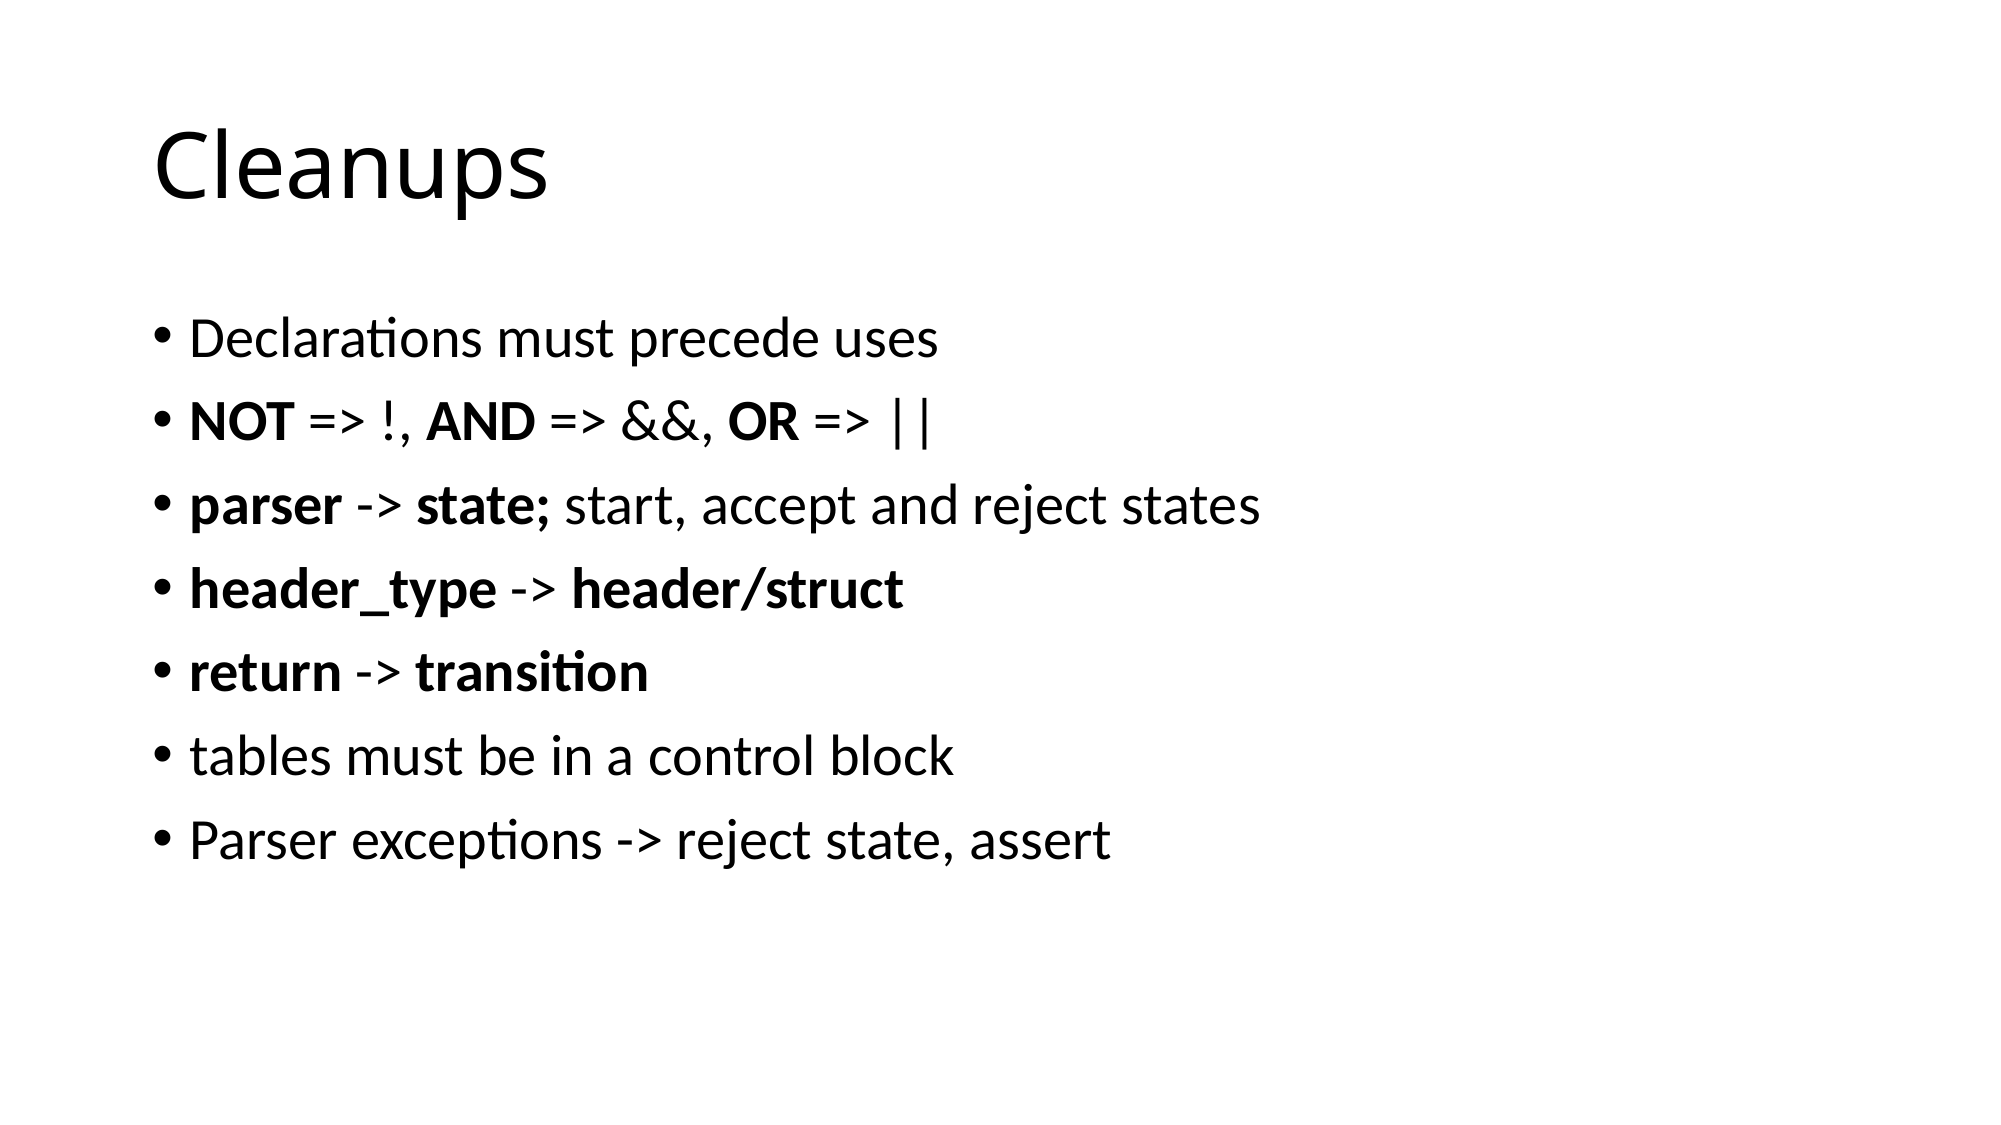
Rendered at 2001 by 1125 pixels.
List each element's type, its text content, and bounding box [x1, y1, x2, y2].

list Declarations must precede uses NOT => !, AND => &&, OR => || parser -> state; start, accept and reject states header_type -> header/struct return -> transition tables must be in a control block Parser exceptions -> reject state, assert [137, 299, 1863, 1014]
title Cleanups [137, 59, 1863, 278]
